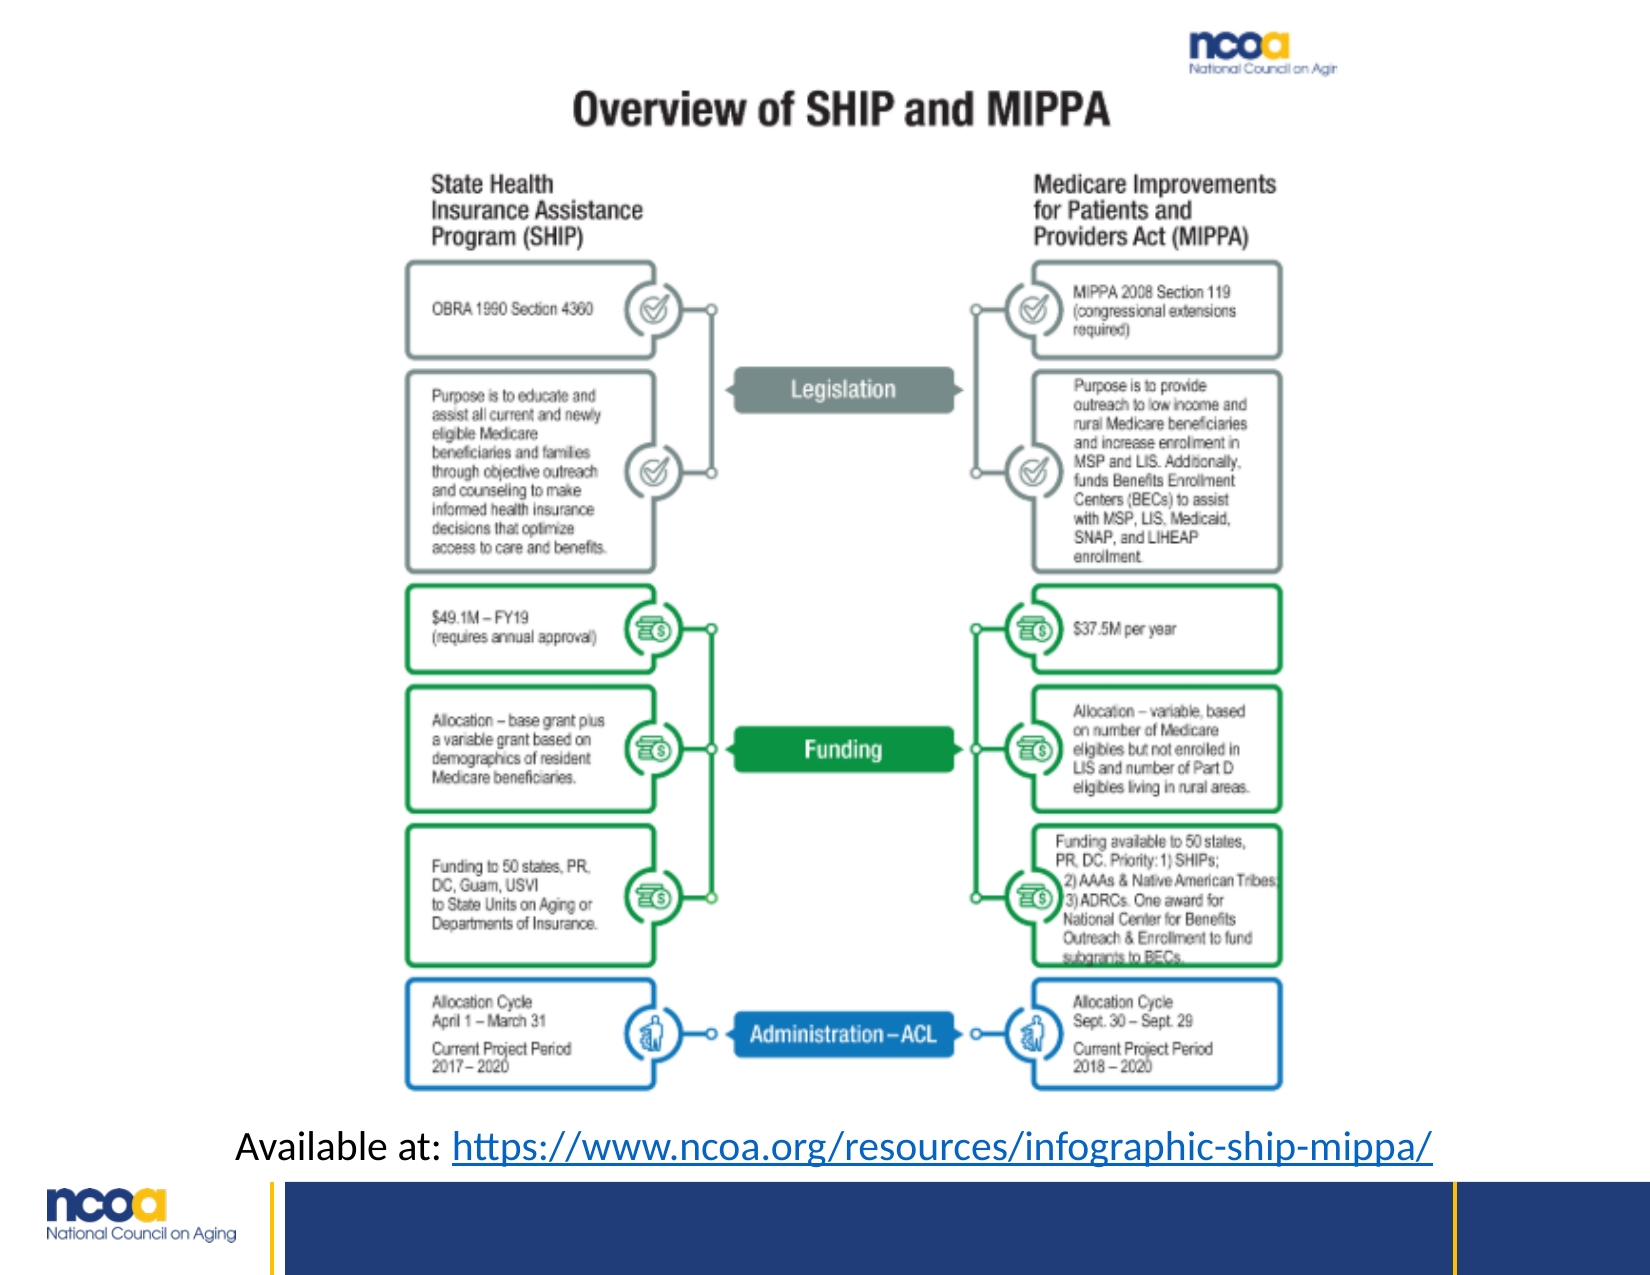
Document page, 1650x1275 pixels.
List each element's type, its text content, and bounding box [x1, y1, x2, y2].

picture [47, 1188, 236, 1243]
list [345, 25, 1338, 1145]
text_box Available at: https://www.ncoa.org/resources/infographic-ship-mippa/ [220, 1111, 1566, 1177]
